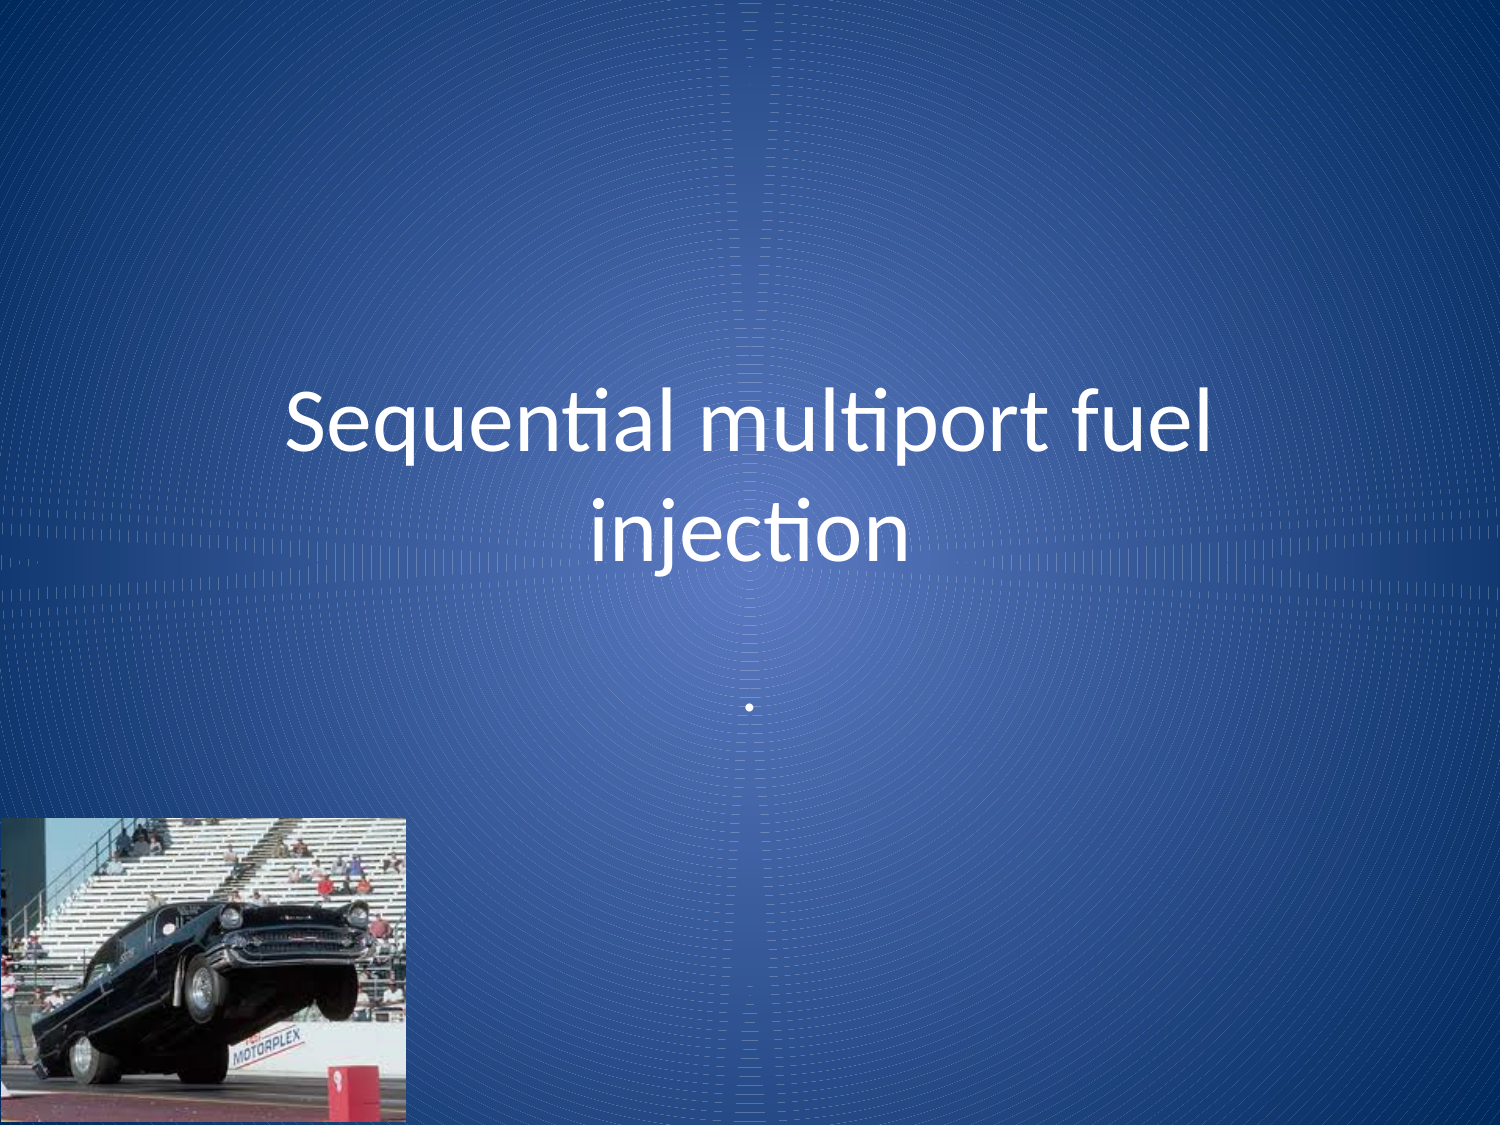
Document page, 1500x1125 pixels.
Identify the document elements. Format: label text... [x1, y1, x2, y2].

title Sequential multiport fuel injection [112, 349, 1388, 591]
subtitle . [225, 637, 1275, 925]
picture [0, 818, 407, 1122]
